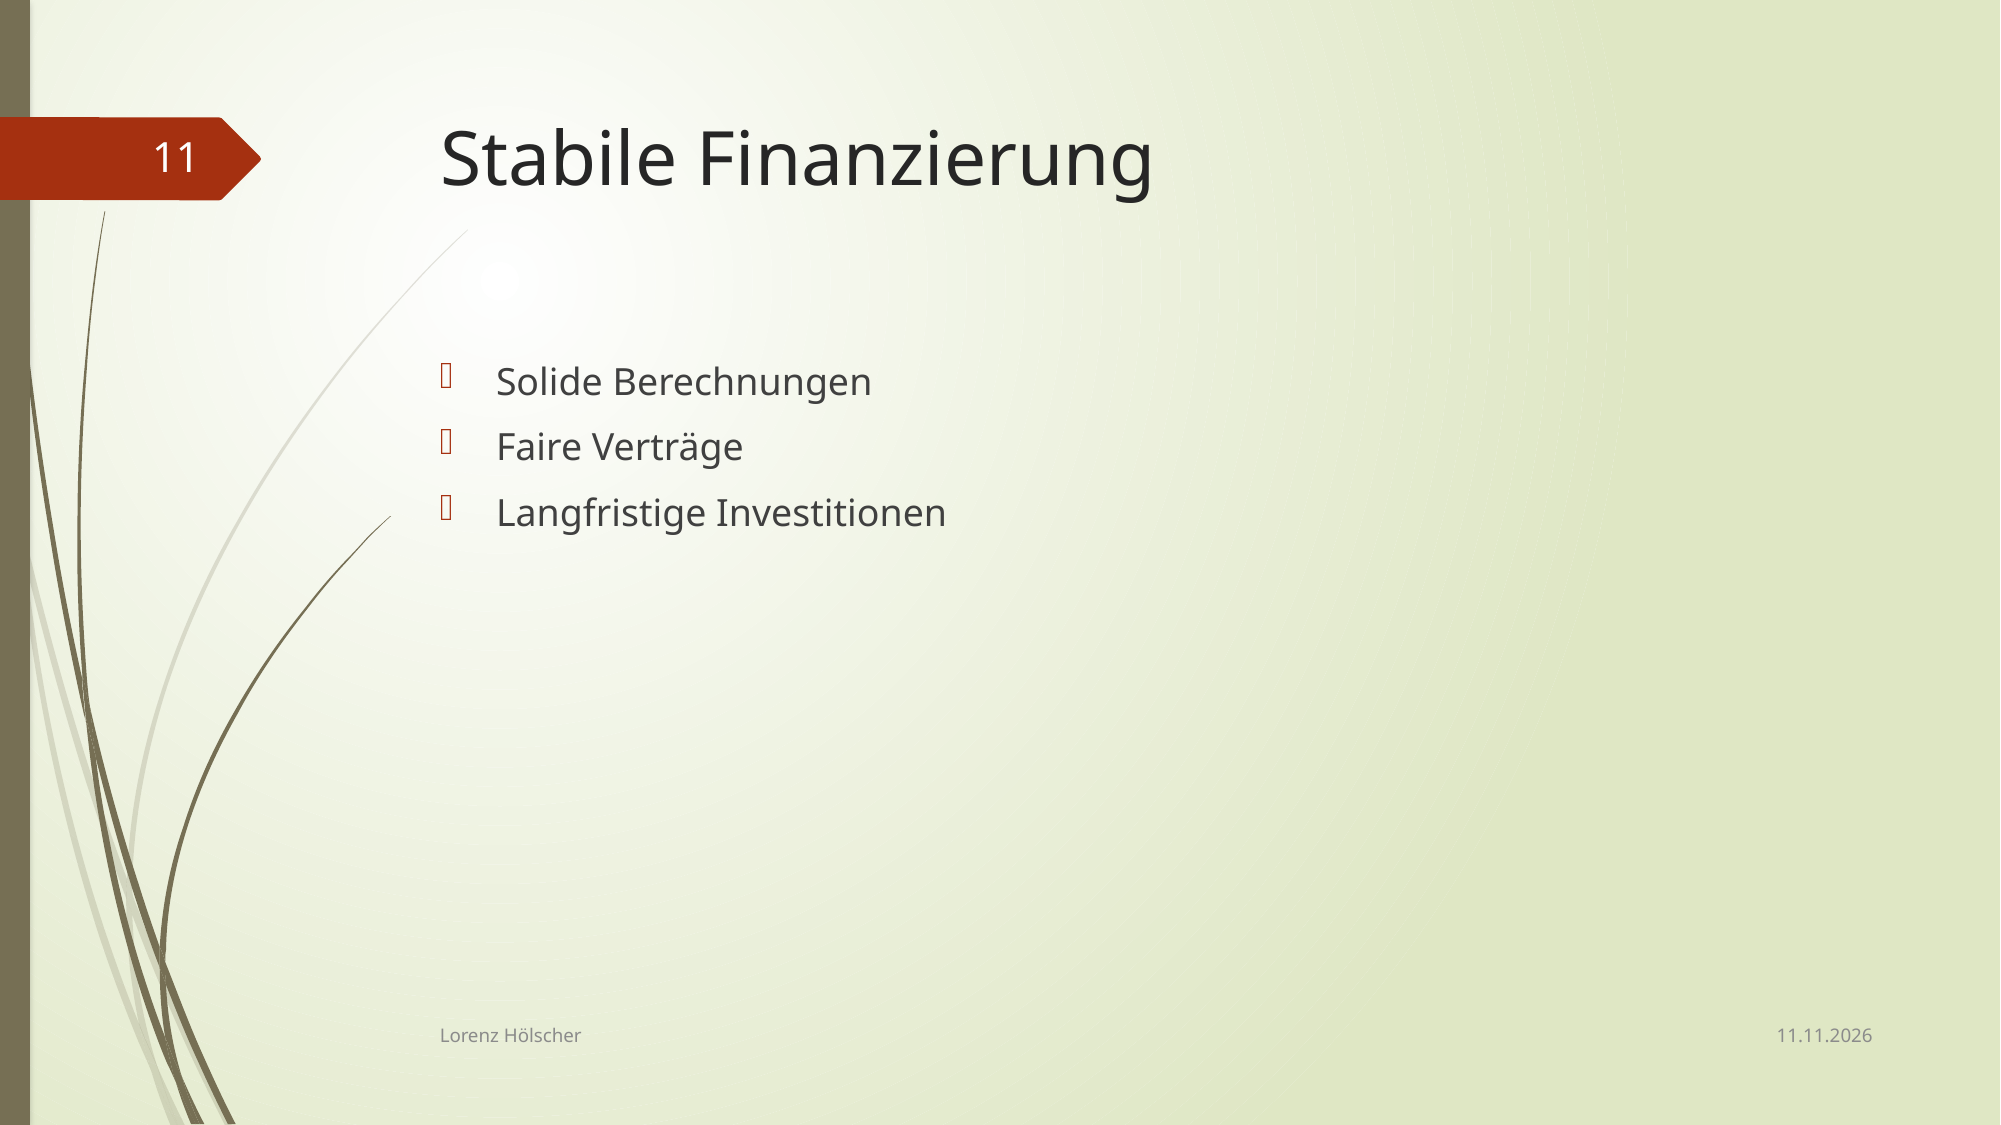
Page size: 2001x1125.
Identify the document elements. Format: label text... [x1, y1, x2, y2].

list Solide Berechnungen Faire Verträge Langfristige Investitionen [424, 350, 1888, 970]
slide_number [1699, 1005, 1888, 1067]
slide_number 11 [87, 129, 216, 190]
title Stabile Finanzierung [425, 102, 1888, 313]
footer Lorenz Hölscher [424, 1006, 1675, 1067]
